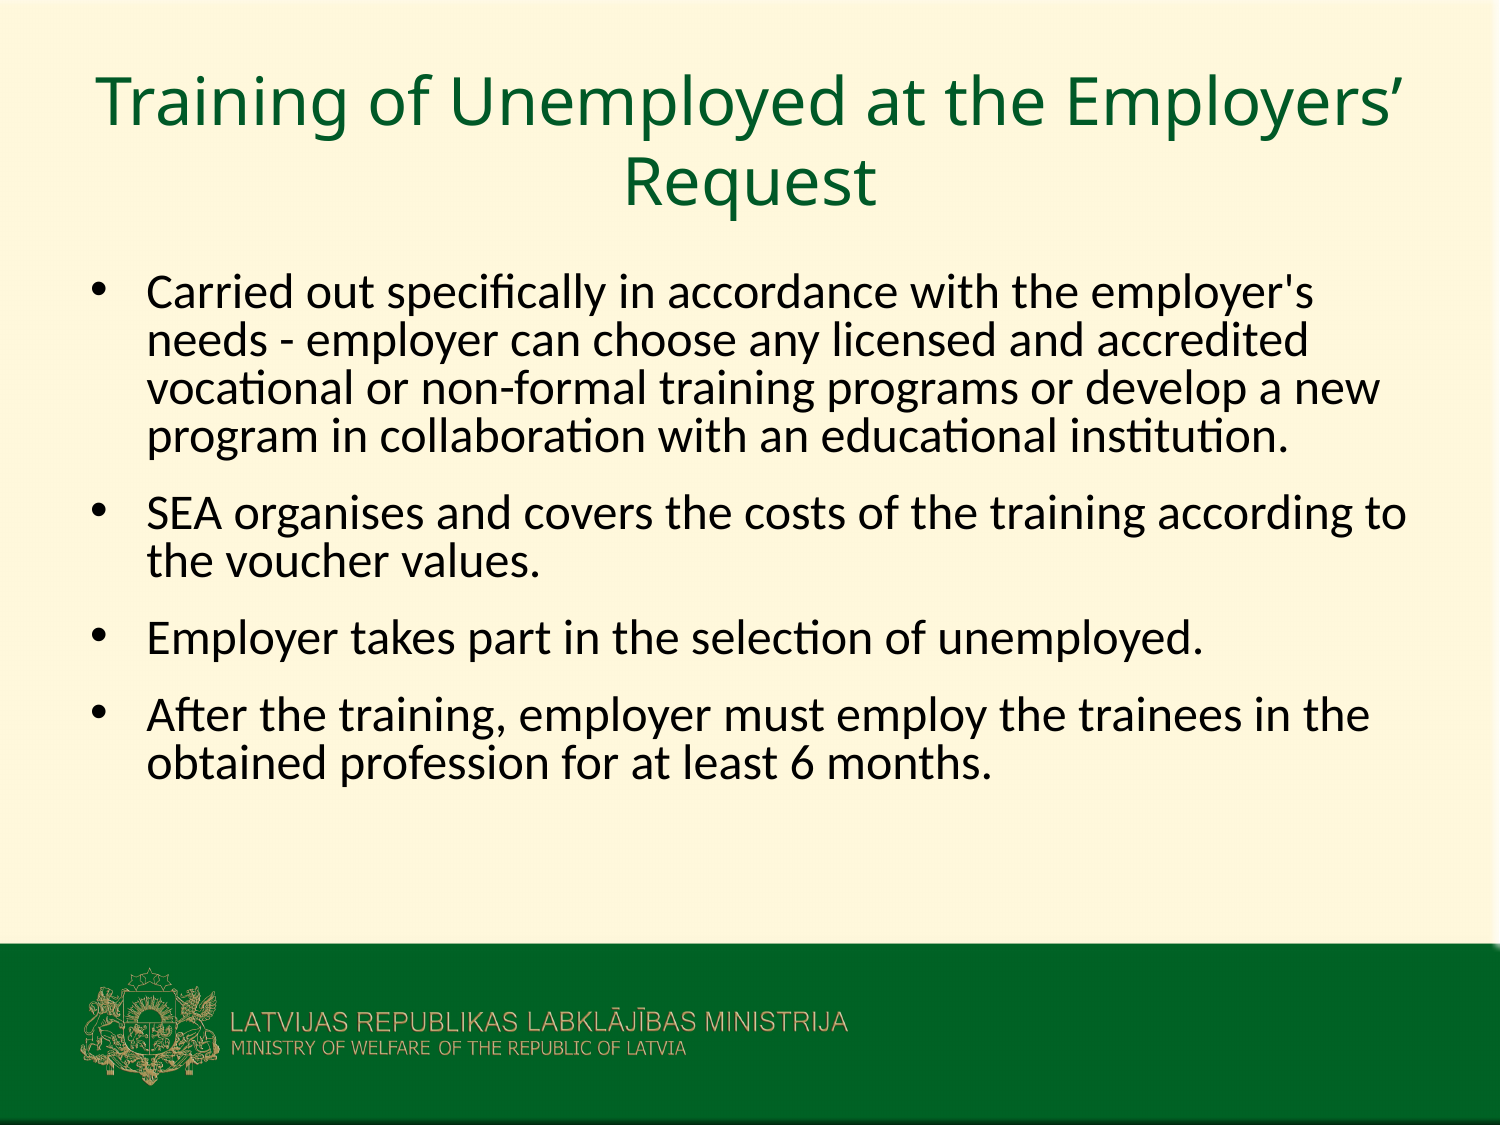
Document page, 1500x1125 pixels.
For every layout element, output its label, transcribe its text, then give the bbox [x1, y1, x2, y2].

list Carried out specifically in accordance with the employer's needs - employer can choose any licensed and accredited vocational or non-formal training programs or develop a new program in collaboration with an educational institution. SEA organises and covers the costs of the training according to the voucher values. Employer takes part in the selection of unemployed. After the training, employer must employ the trainees in the obtained profession for at least 6 months. [74, 262, 1426, 1006]
title Training of Unemployed at the Employers’ Request [74, 44, 1426, 233]
picture [0, 0, 1500, 1125]
